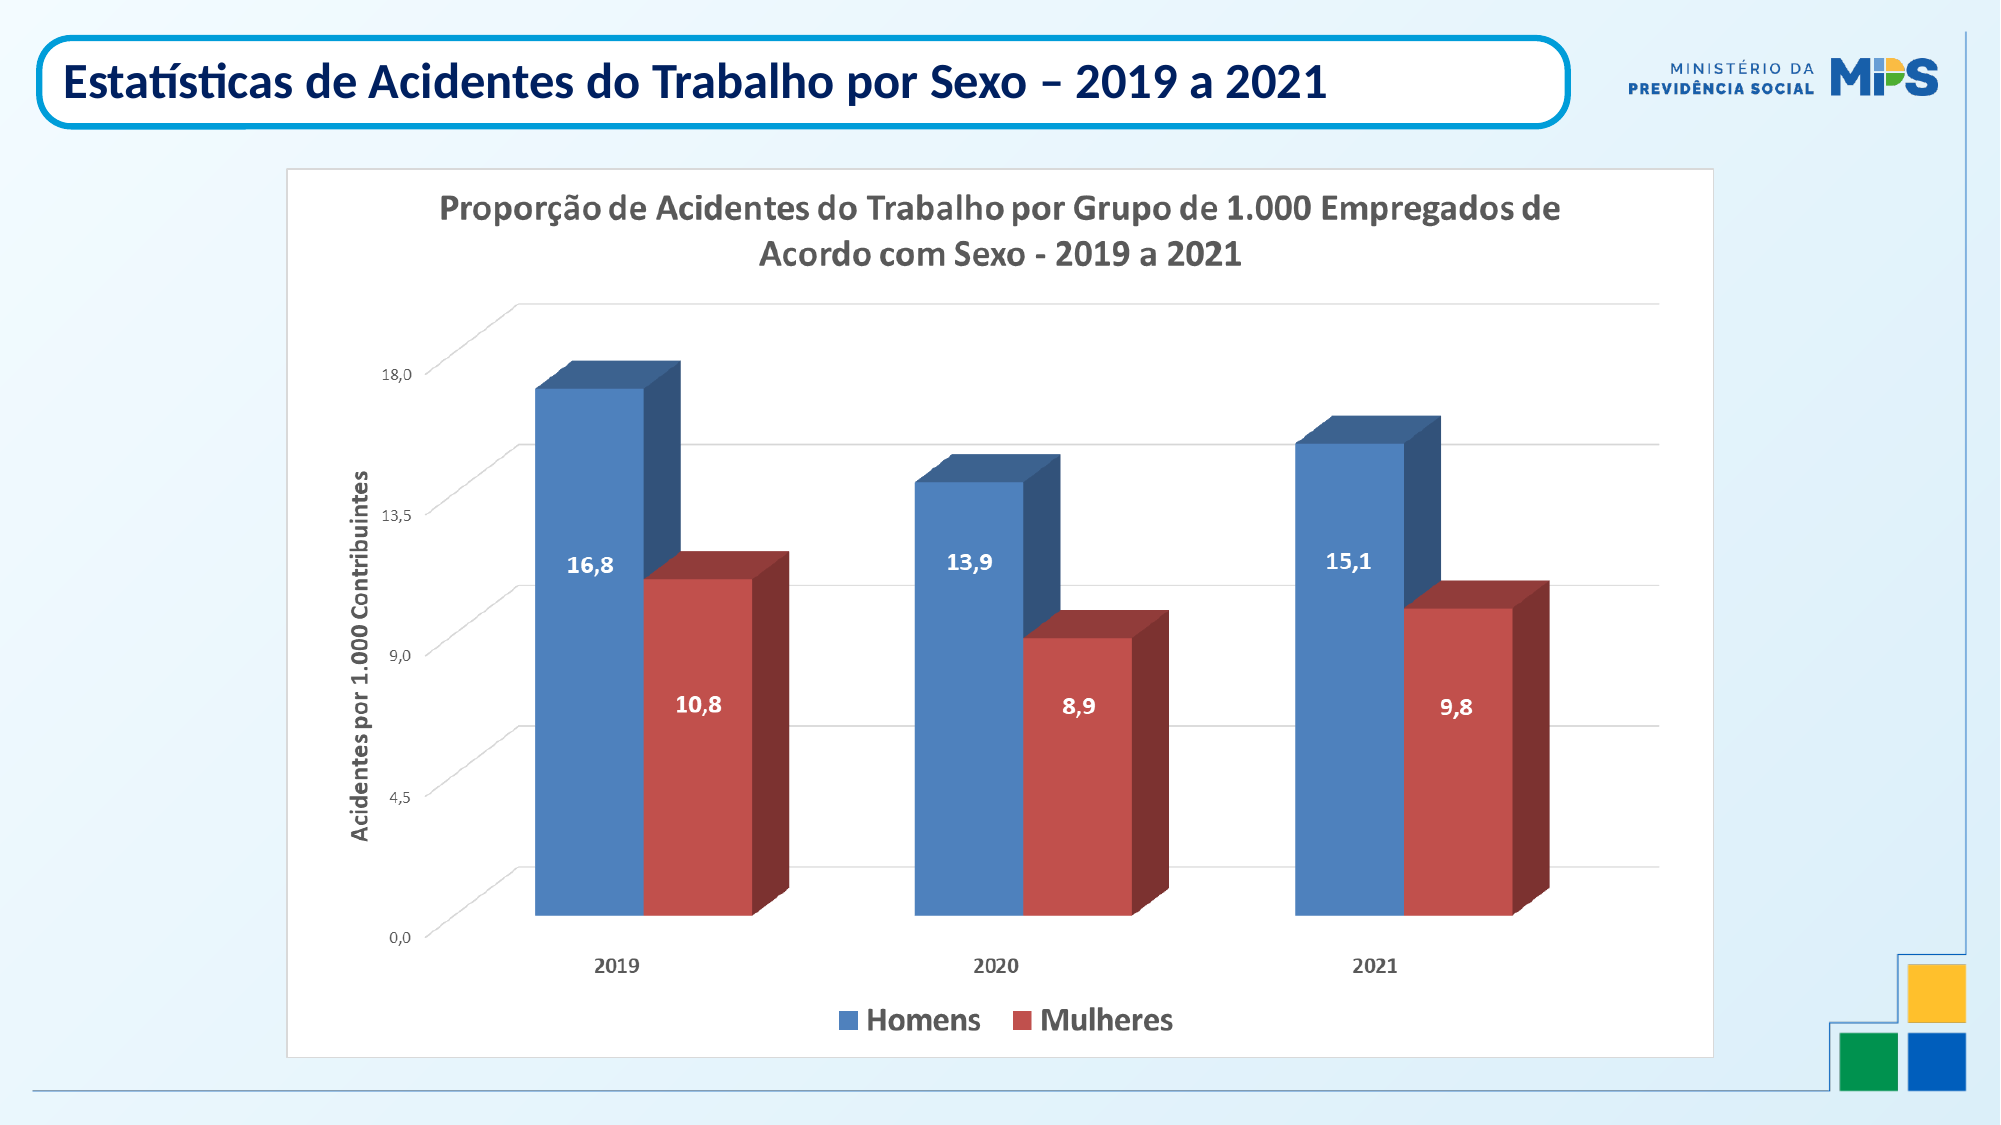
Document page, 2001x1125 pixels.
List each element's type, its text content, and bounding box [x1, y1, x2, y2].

text_box Estatísticas de Acidentes do Trabalho por Sexo – 2019 a 2021 [37, 35, 1570, 129]
picture [0, 0, 2000, 1125]
